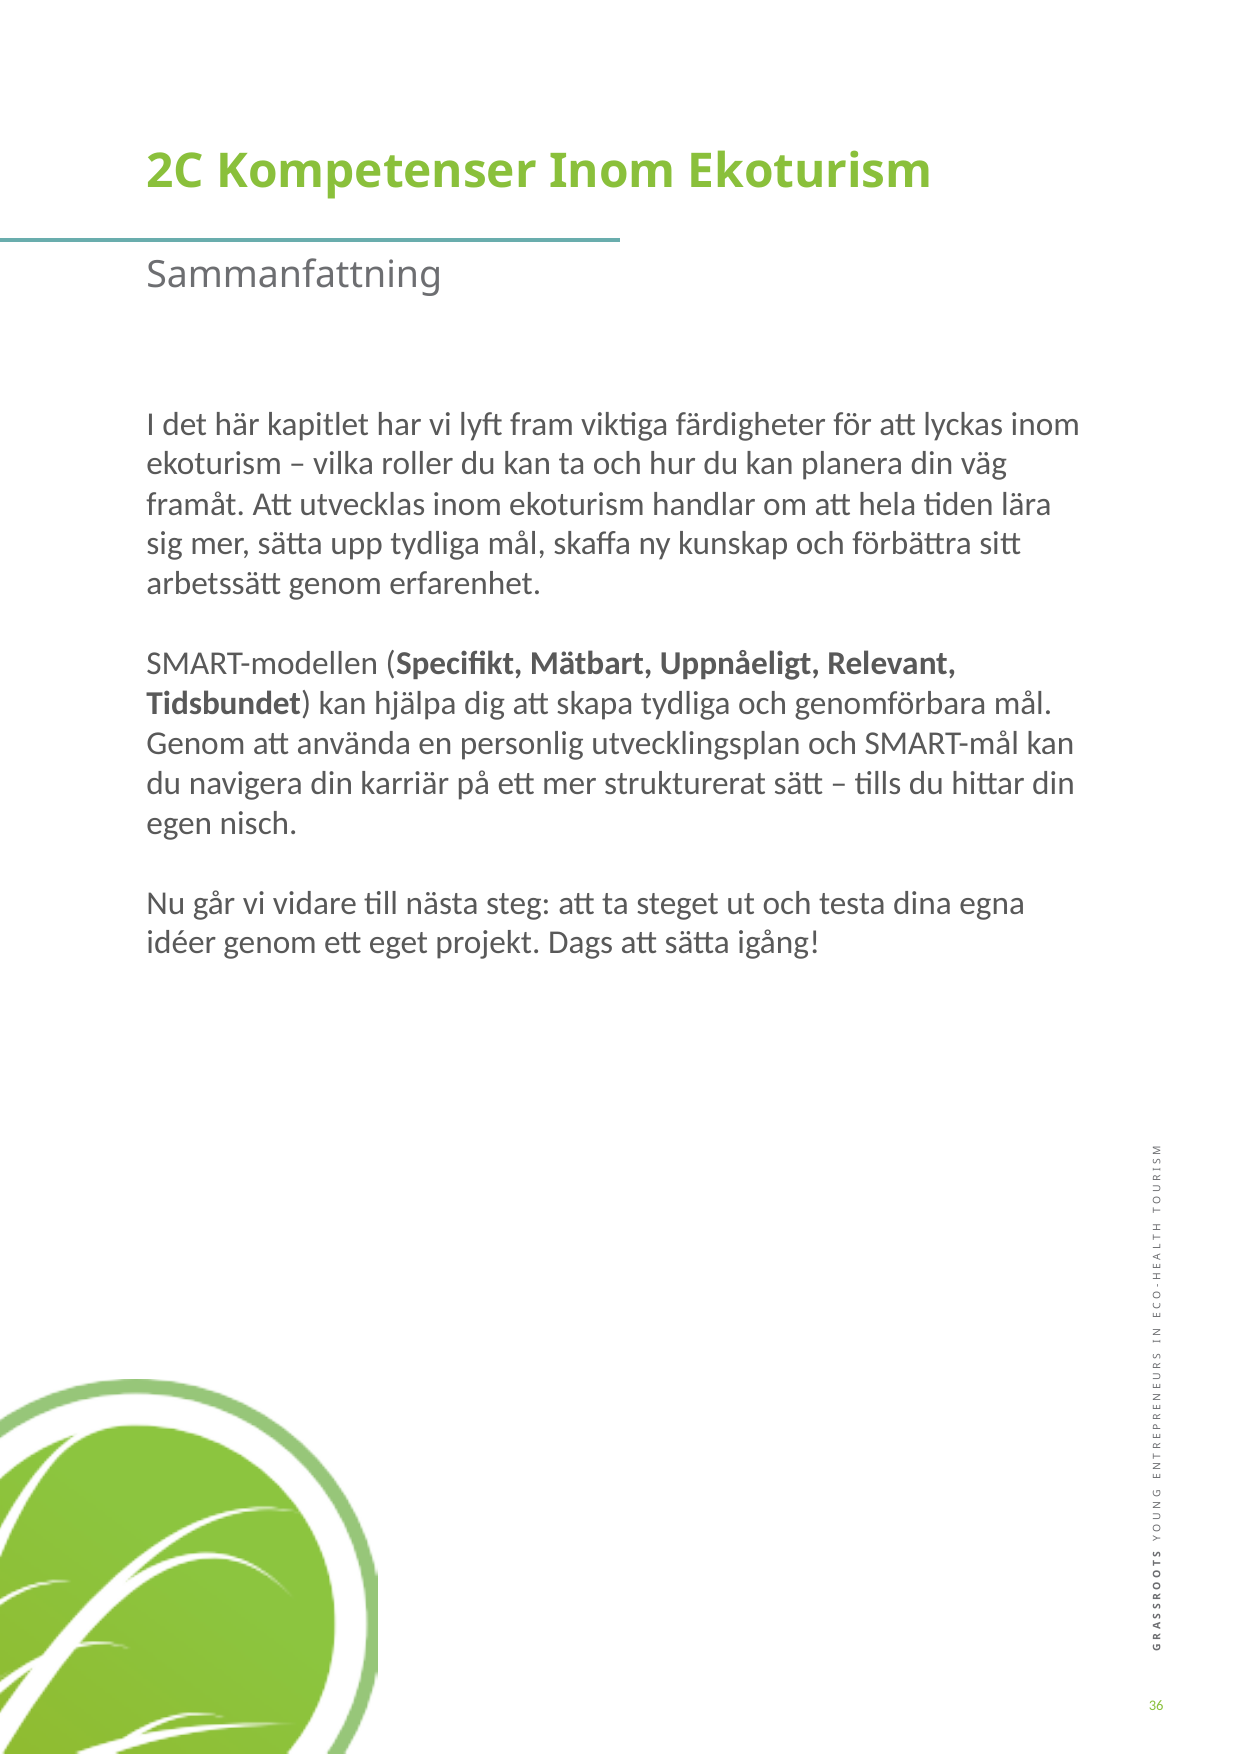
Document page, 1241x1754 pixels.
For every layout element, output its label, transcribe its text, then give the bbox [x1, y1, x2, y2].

list Sammanfattning [131, 242, 1109, 371]
slide_number 36 [1125, 1666, 1187, 1743]
list I det här kapitlet har vi lyft fram viktiga färdigheter för att lyckas inom ekoturism – vilka roller du kan ta och hur du kan planera din väg framåt. Att utvecklas inom ekoturism handlar om att hela tiden lära sig mer, sätta upp tydliga mål, skaffa ny kunskap och förbättra sitt arbetssätt genom erfarenhet. SMART-modellen (Specifikt, Mätbart, Uppnåeligt, Relevant, Tidsbundet) kan hjälpa dig att skapa tydliga och genomförbara mål. Genom att använda en personlig utvecklingsplan och SMART-mål kan du navigera din karriär på ett mer strukturerat sätt – tills du hittar din egen nisch. Nu går vi vidare till nästa steg: att ta steget ut och testa dina egna idéer genom ett eget projekt. Dags att sätta igång! [131, 394, 1109, 1609]
list 2C Kompetenser Inom Ekoturism [131, 132, 1109, 242]
